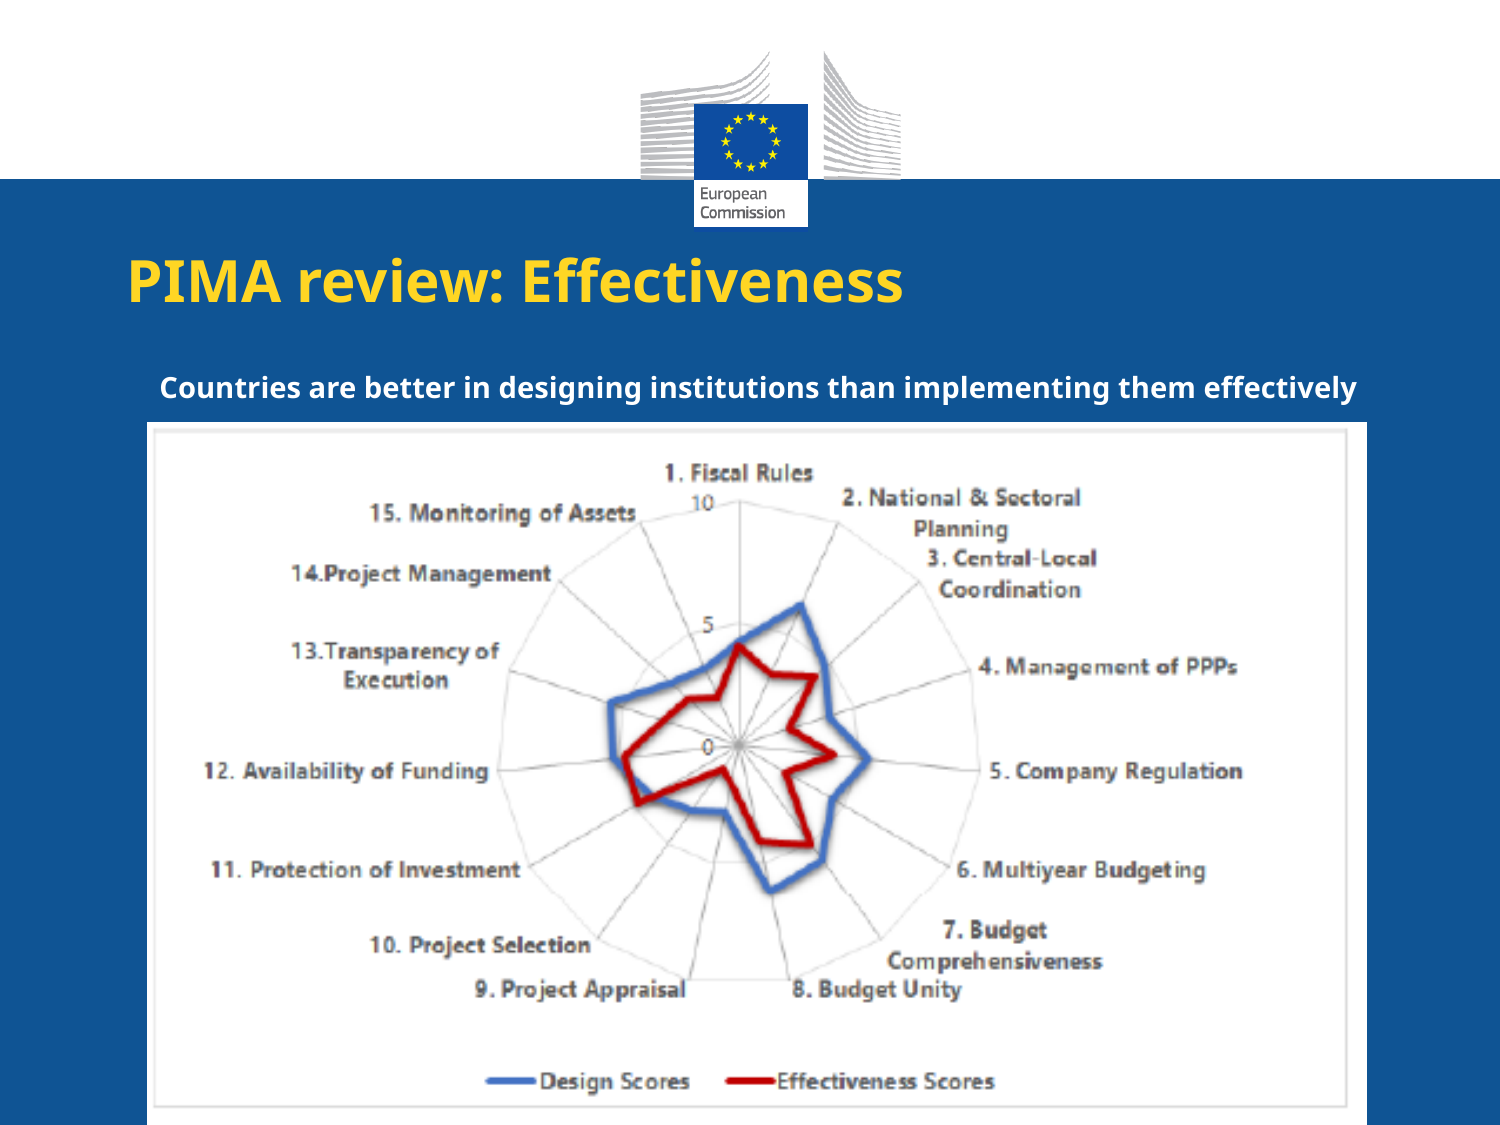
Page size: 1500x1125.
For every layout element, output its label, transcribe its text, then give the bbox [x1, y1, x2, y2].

picture [147, 422, 1367, 1125]
list Countries are better in designing institutions than implementing them effectively [17, 361, 1500, 1036]
title PIMA review: Effectiveness [52, 196, 1424, 361]
